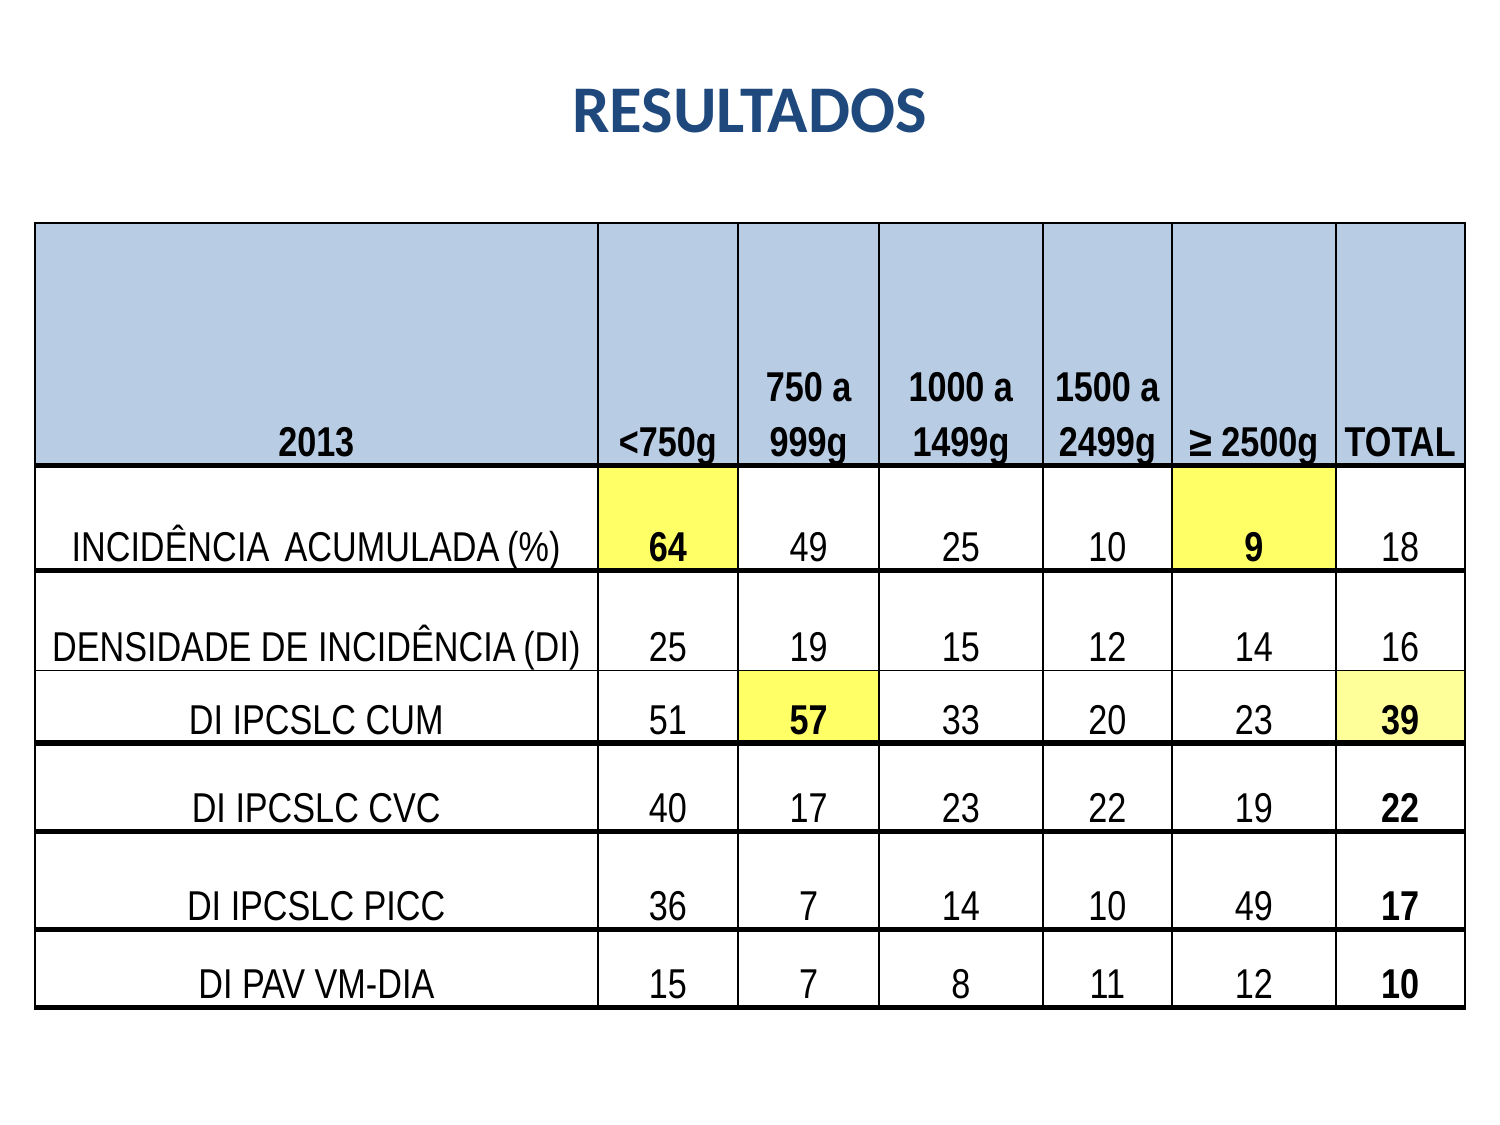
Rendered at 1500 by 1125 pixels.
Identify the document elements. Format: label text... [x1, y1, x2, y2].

table_cell 64 [599, 468, 737, 568]
table_cell 15 [599, 932, 737, 1005]
table_cell 57 [739, 671, 878, 740]
table_cell 39 [1337, 671, 1464, 740]
table_header 1000 a 1499g [880, 224, 1042, 463]
table_cell 22 [1044, 746, 1171, 829]
table_cell 49 [1173, 834, 1335, 927]
table_cell 40 [599, 746, 737, 829]
table_cell 18 [1337, 468, 1464, 568]
table_header 750 a 999g [739, 224, 878, 463]
table_cell DI IPCSLC PICC [36, 834, 597, 927]
table_cell DI IPCSLC CVC [36, 746, 597, 829]
table_cell 51 [599, 671, 737, 740]
table_cell 7 [739, 834, 878, 927]
table_header 1500 a 2499g [1044, 224, 1171, 463]
table_cell 7 [739, 932, 878, 1005]
table_header ≥ 2500g [1173, 224, 1335, 463]
table_cell DENSIDADE DE INCIDÊNCIA (DI) [36, 573, 597, 670]
table_cell 14 [880, 834, 1042, 927]
table_cell DI IPCSLC CUM [36, 671, 597, 740]
table_cell 8 [880, 932, 1042, 1005]
table_cell 12 [1044, 573, 1171, 670]
table_cell 12 [1173, 932, 1335, 1005]
table_cell DI PAV VM-DIA [36, 932, 597, 1005]
table_cell 23 [880, 746, 1042, 829]
table_cell 33 [880, 671, 1042, 740]
table_cell 17 [739, 746, 878, 829]
table_cell 11 [1044, 932, 1171, 1005]
table_cell 23 [1173, 671, 1335, 740]
table_cell 25 [880, 468, 1042, 568]
table_cell 19 [1173, 746, 1335, 829]
table_cell 49 [739, 468, 878, 568]
table_cell 10 [1044, 834, 1171, 927]
table_cell 15 [880, 573, 1042, 670]
table_cell 9 [1173, 468, 1335, 568]
table_header <750g [599, 224, 737, 463]
table_header TOTAL [1337, 224, 1464, 463]
table_cell 10 [1337, 932, 1464, 1005]
table_cell 17 [1337, 834, 1464, 927]
table_cell 16 [1337, 573, 1464, 670]
table_cell 14 [1173, 573, 1335, 670]
list RESULTADOS [0, 58, 1500, 801]
table_cell 36 [599, 834, 737, 927]
table_cell 20 [1044, 671, 1171, 740]
table_cell 19 [739, 573, 878, 670]
table_header 2013 [36, 224, 597, 463]
table_cell INCIDÊNCIA ACUMULADA (%) [36, 468, 597, 568]
table_cell 10 [1044, 468, 1171, 568]
table_cell 25 [599, 573, 737, 670]
table_cell 22 [1337, 746, 1464, 829]
